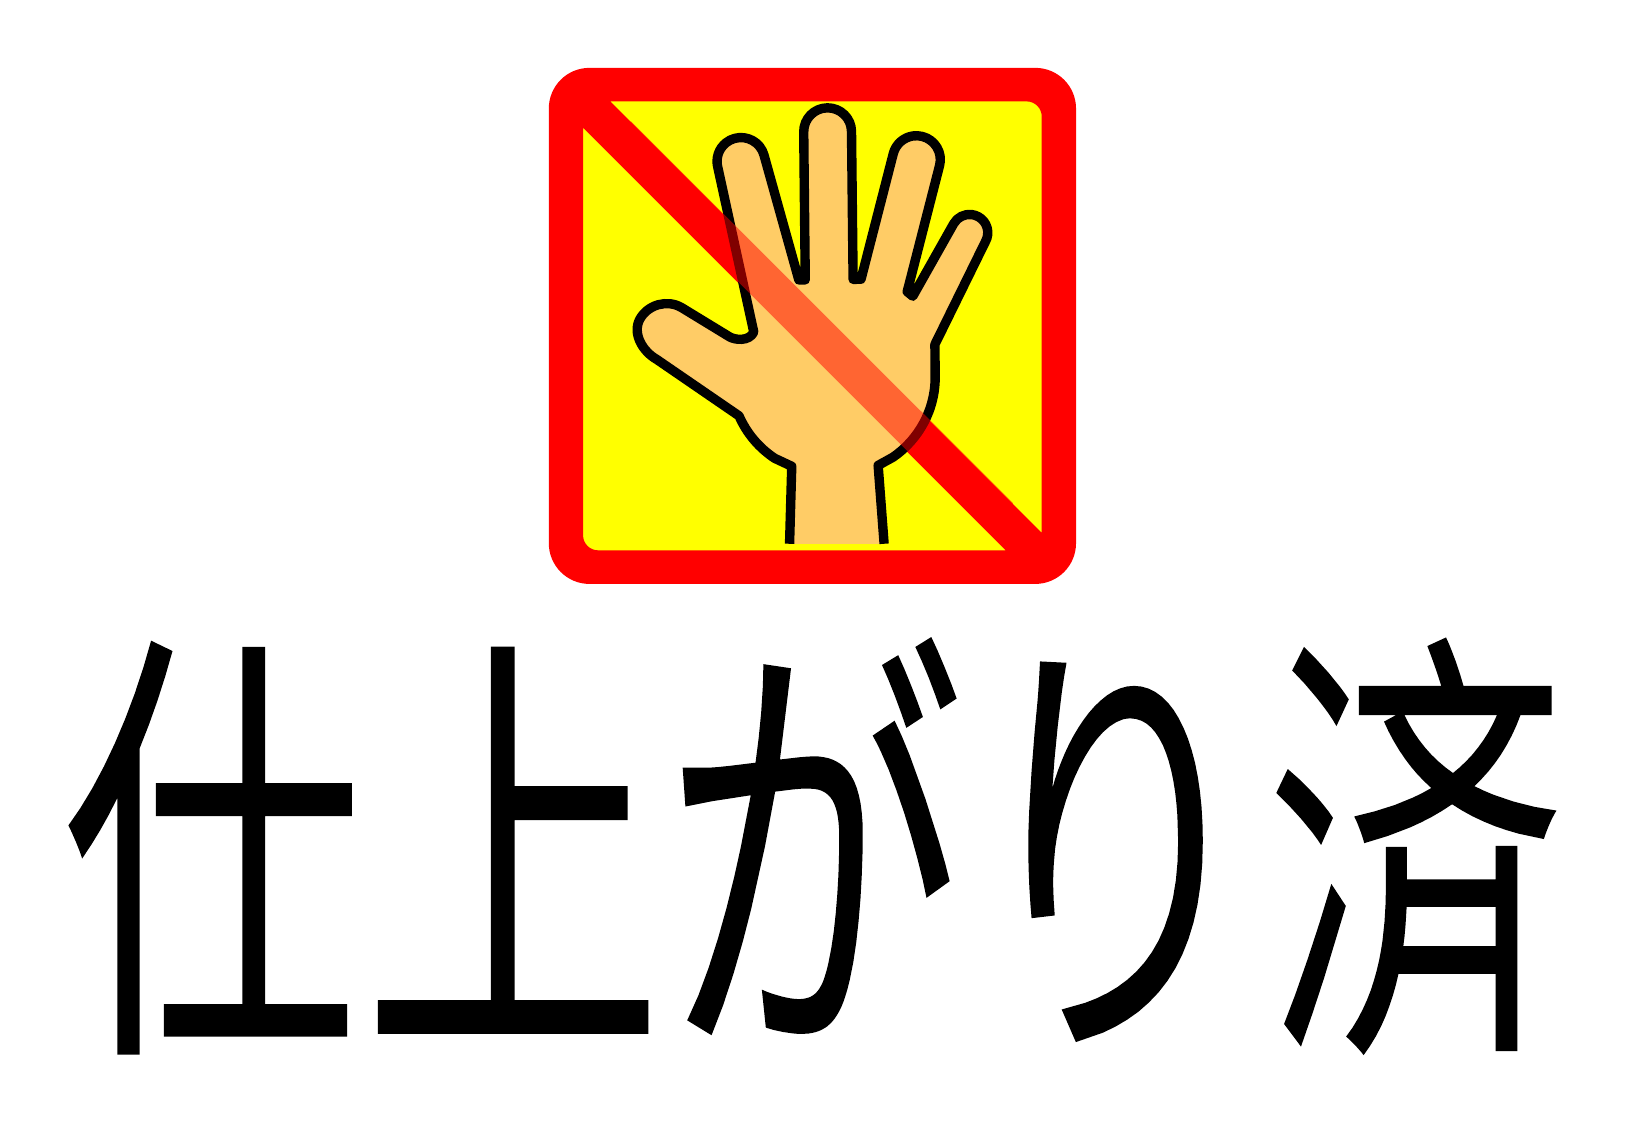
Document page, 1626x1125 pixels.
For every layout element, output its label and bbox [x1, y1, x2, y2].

text_box [548, 67, 1077, 585]
